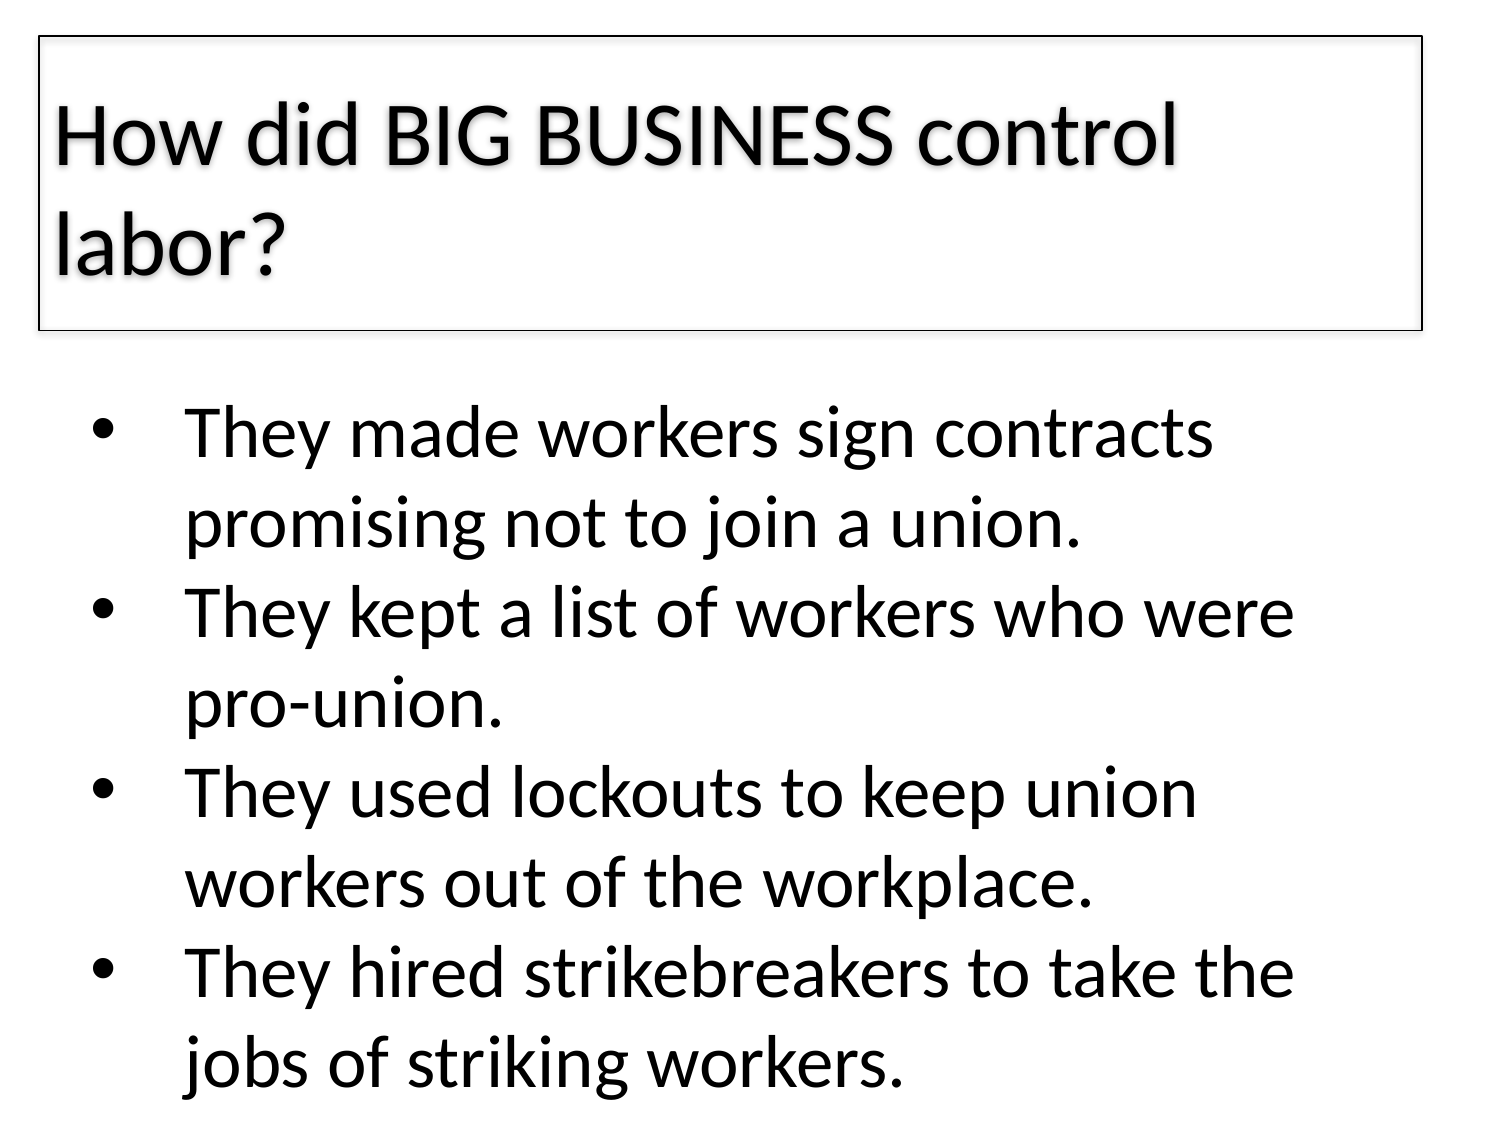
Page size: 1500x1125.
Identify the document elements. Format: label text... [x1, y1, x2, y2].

text_box How did BIG BUSINESS control labor? [38, 35, 1423, 331]
text_box They made workers sign contracts promising not to join a union. They kept a list of workers who were pro-union. They used lockouts to keep union workers out of the workplace. They hired strikebreakers to take the jobs of striking workers. [76, 374, 1422, 1110]
